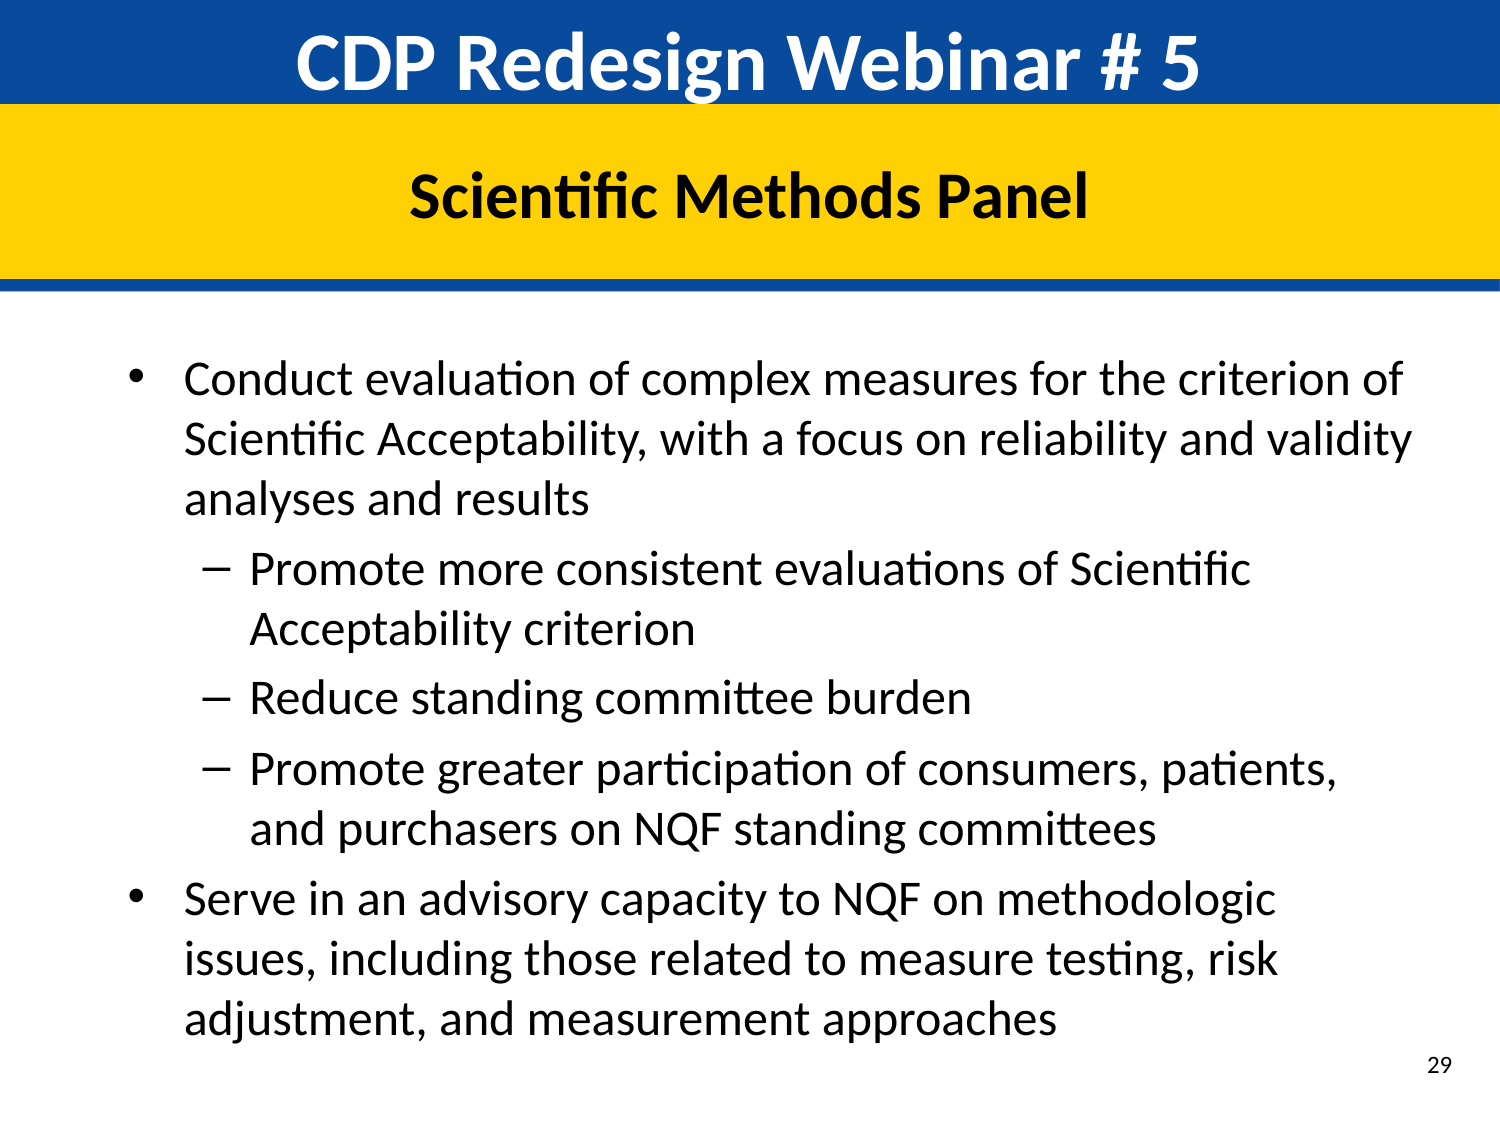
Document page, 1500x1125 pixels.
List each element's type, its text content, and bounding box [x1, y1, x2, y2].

title CDP Redesign Webinar # 5 [0, 0, 1500, 104]
text_box Conduct evaluation of complex measures for the criterion of Scientific Acceptability, with a focus on reliability and validity analyses and results Promote more consistent evaluations of Scientific Acceptability criterion Reduce standing committee burden Promote greater participation of consumers, patients, and purchasers on NQF standing committees Serve in an advisory capacity to NQF on methodologic issues, including those related to measure testing, risk adjustment, and measurement approaches [112, 337, 1435, 968]
text_box Scientific Methods Panel [0, 118, 1500, 279]
